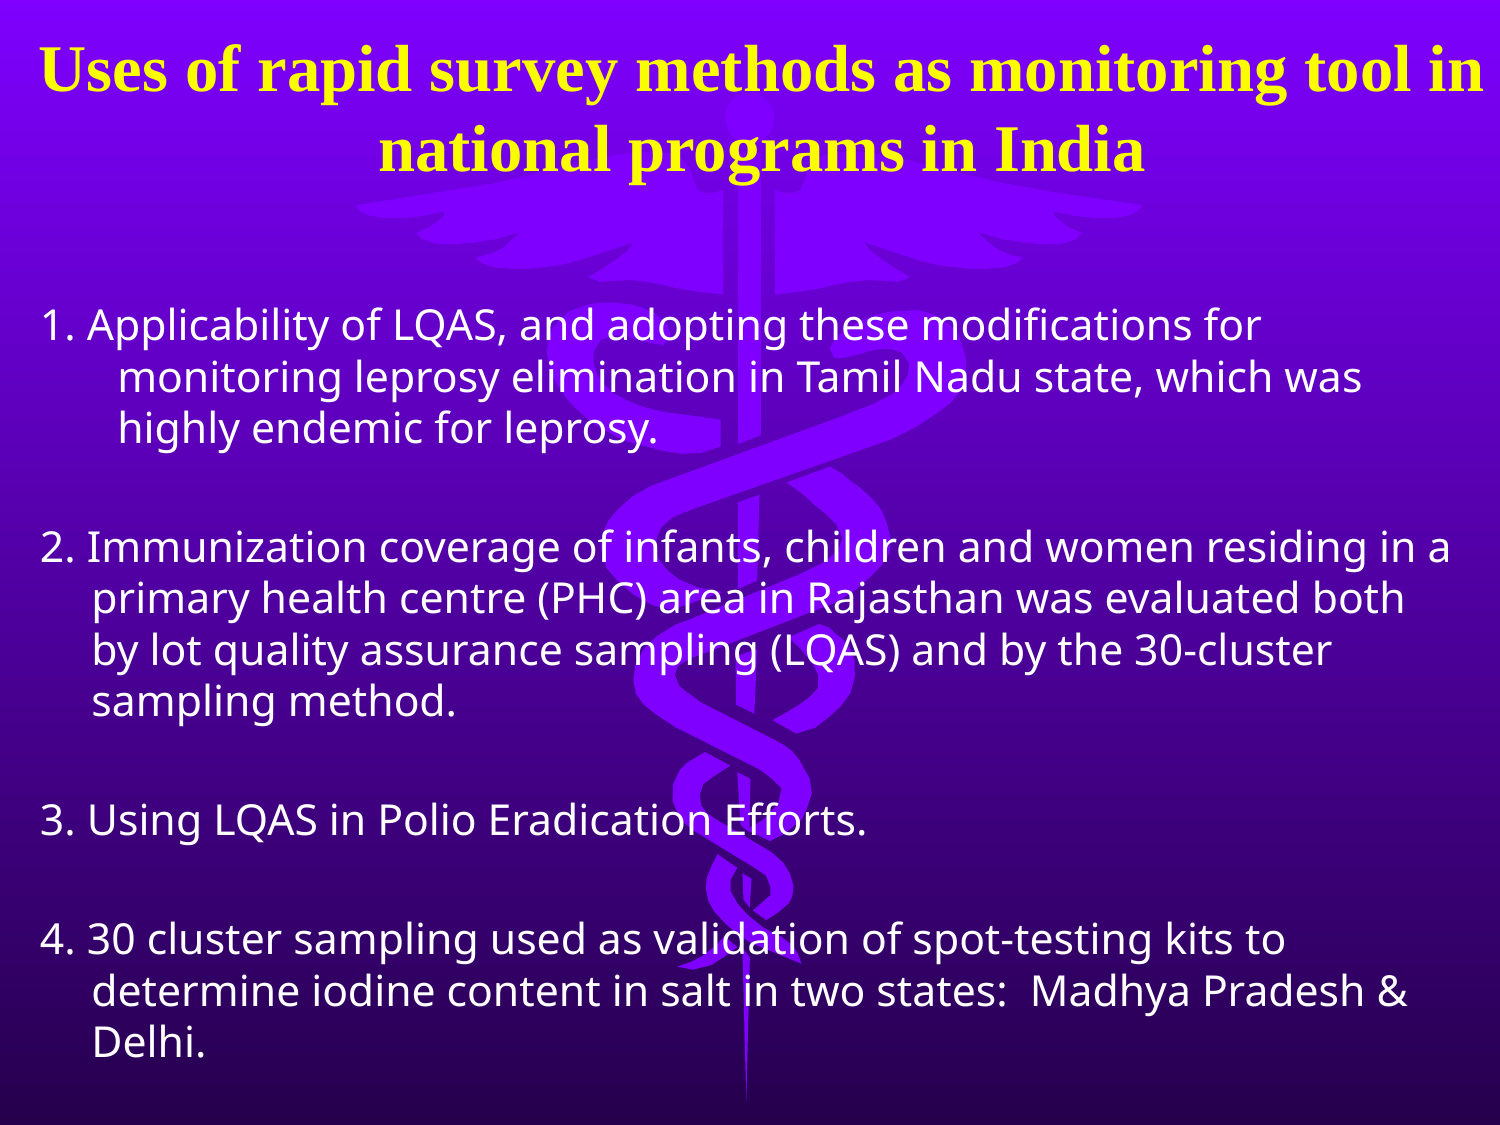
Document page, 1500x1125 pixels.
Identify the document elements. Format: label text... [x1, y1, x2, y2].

title Uses of rapid survey methods as monitoring tool in national programs in India [0, 65, 1500, 254]
list 1. Applicability of LQAS, and adopting these modifications for monitoring leprosy elimination in Tamil Nadu state, which was highly endemic for leprosy. 2. Immunization coverage of infants, children and women residing in a primary health centre (PHC) area in Rajasthan was evaluated both by lot quality assurance sampling (LQAS) and by the 30-cluster sampling method. 3. Using LQAS in Polio Eradication Efforts. 4. 30 cluster sampling used as validation of spot-testing kits to determine iodine content in salt in two states: Madhya Pradesh & Delhi. [24, 290, 1476, 1076]
